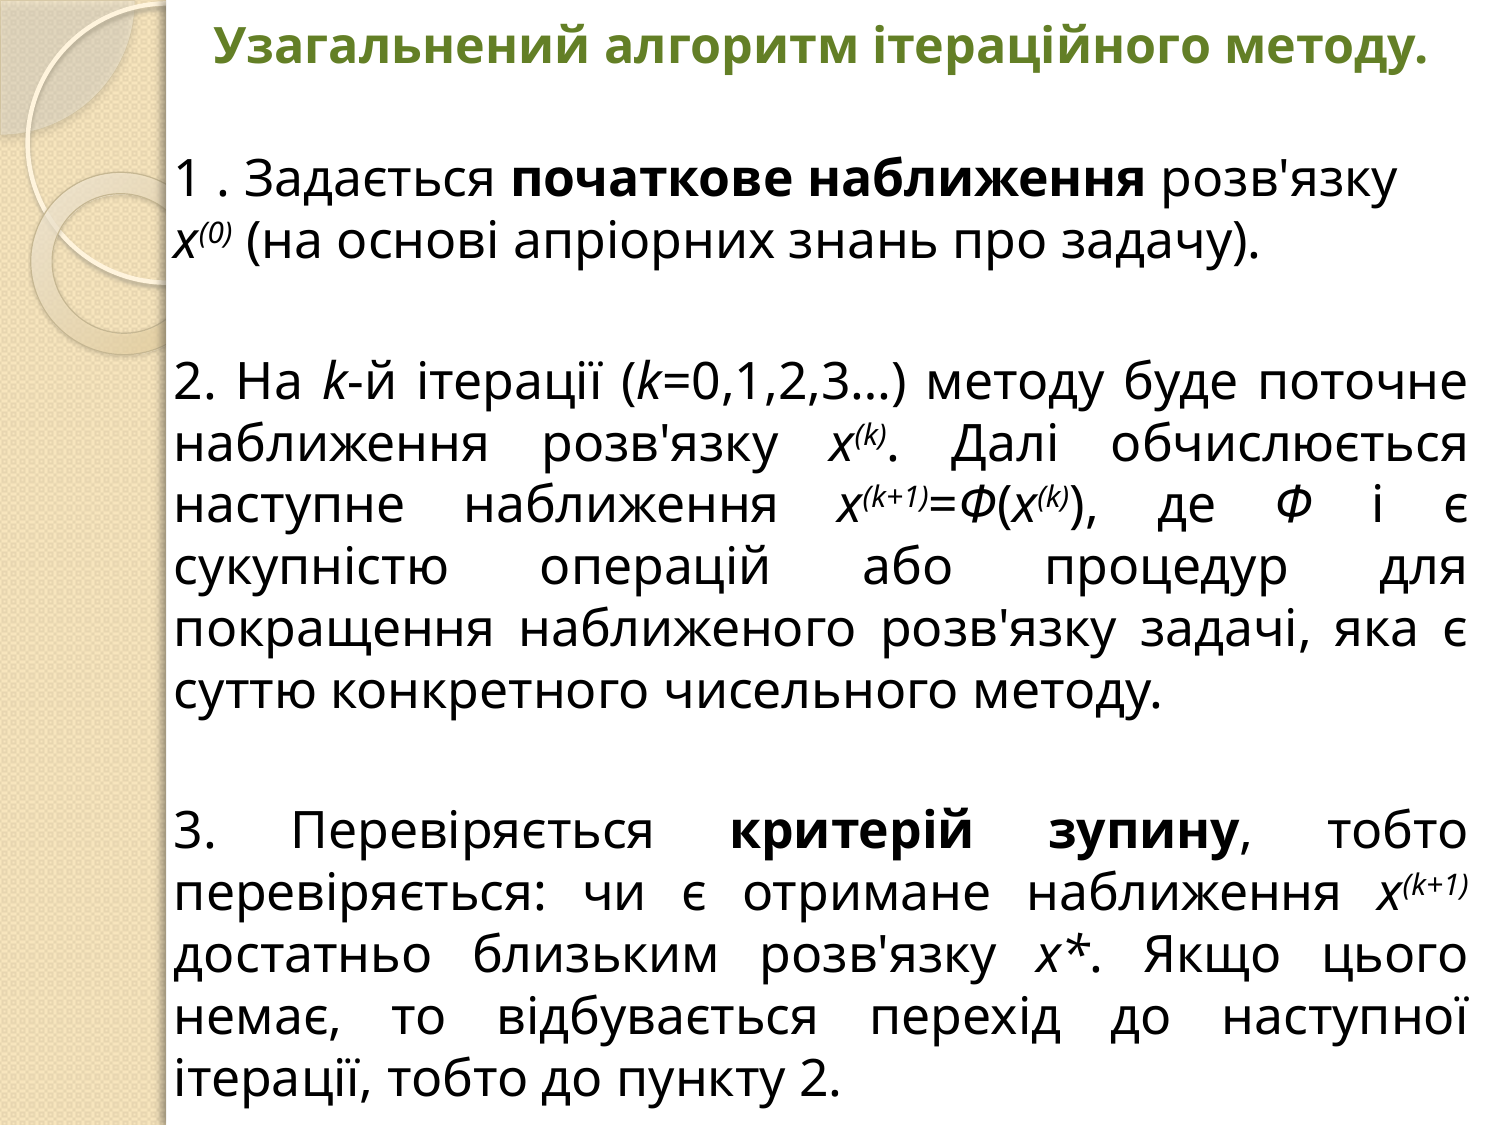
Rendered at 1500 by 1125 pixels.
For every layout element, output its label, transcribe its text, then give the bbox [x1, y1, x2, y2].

list Узагальнений алгоритм ітераційного методу. 1 . Задається початкове наближення розв'язку x(0) (на основі апріорних знань про задачу). 2. На k-й ітерації (k=0,1,2,3…) методу буде поточне наближення розв'язку x(k). Далі обчислюється наступне наближення x(k+1)=Ф(x(k)), де Ф і є сукупністю операцій або процедур для покращення наближеного розв'язку задачі, яка є суттю конкретного чисельного методу. 3. Перевіряється критерій зупину, тобто перевіряється: чи є отримане наближення x(k+1) достатньо близьким розв'язку x*. Якщо цього немає, то відбувається перехід до наступної ітерації, тобто до пункту 2. [147, 5, 1484, 1125]
